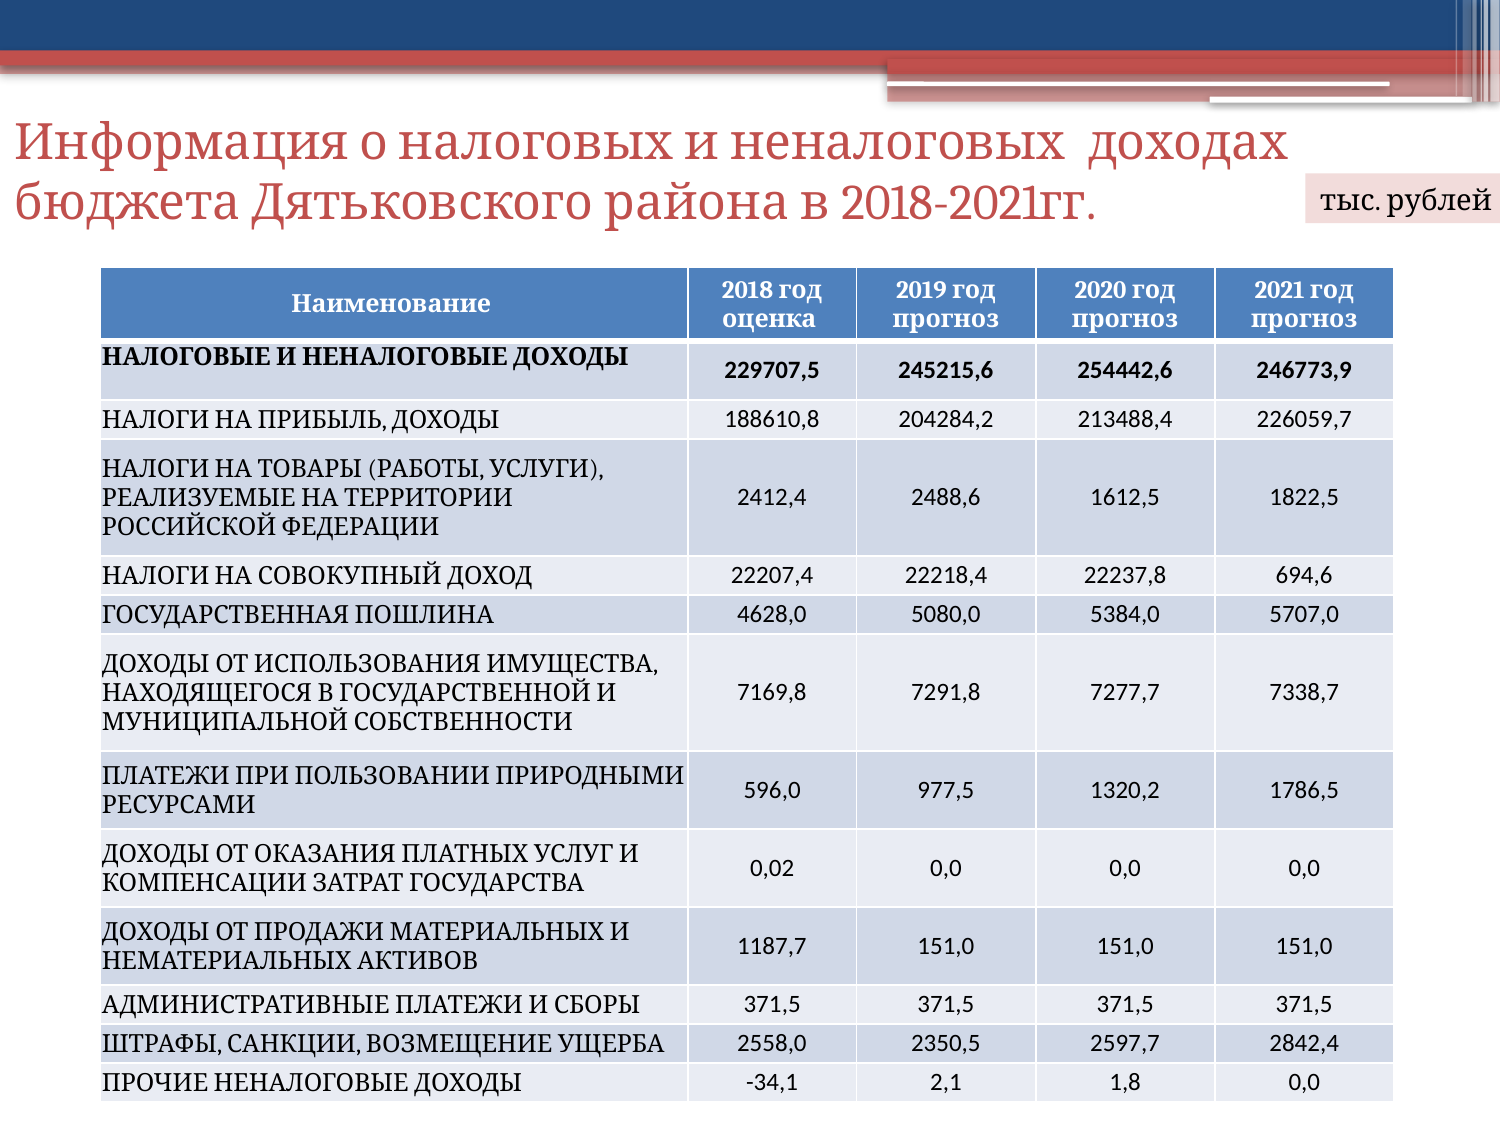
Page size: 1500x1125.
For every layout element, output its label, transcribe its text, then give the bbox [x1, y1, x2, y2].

table_cell 151,0 [1037, 908, 1214, 984]
table_cell 226059,7 [1216, 401, 1393, 438]
table_cell 371,5 [1216, 986, 1393, 1023]
table_cell 0,0 [1216, 1064, 1393, 1101]
table_cell 22207,4 [689, 557, 856, 594]
table_cell 246773,9 [1216, 344, 1393, 399]
table_cell 5707,0 [1216, 596, 1393, 633]
table_cell 0,0 [1216, 830, 1393, 906]
table_cell 1,8 [1037, 1064, 1214, 1101]
table_cell НАЛОГОВЫЕ И НЕНАЛОГОВЫЕ ДОХОДЫ [101, 344, 687, 399]
table_cell 371,5 [1037, 986, 1214, 1023]
table_cell 22237,8 [1037, 557, 1214, 594]
table_cell ГОСУДАРСТВЕННАЯ ПОШЛИНА [101, 596, 687, 633]
table_cell 204284,2 [857, 401, 1035, 438]
table_cell ПЛАТЕЖИ ПРИ ПОЛЬЗОВАНИИ ПРИРОДНЫМИ РЕСУРСАМИ [101, 752, 687, 828]
table_cell 213488,4 [1037, 401, 1214, 438]
text_box тыс. рублей [1305, 173, 1500, 224]
table_cell 0,02 [689, 830, 856, 906]
table_cell ДОХОДЫ ОТ ОКАЗАНИЯ ПЛАТНЫХ УСЛУГ И КОМПЕНСАЦИИ ЗАТРАТ ГОСУДАРСТВА [101, 830, 687, 906]
title Информация о налоговых и неналоговых доходах бюджета Дятьковского района в 2018-2021гг. [0, 101, 1313, 224]
table_header 2019 год прогноз [857, 268, 1035, 338]
table_cell 1822,5 [1216, 440, 1393, 555]
table_cell 1187,7 [689, 908, 856, 984]
table_cell 7169,8 [689, 635, 856, 750]
table_cell 2,1 [857, 1064, 1035, 1101]
table_cell 7277,7 [1037, 635, 1214, 750]
table_cell 596,0 [689, 752, 856, 828]
table_header 2018 год оценка [689, 268, 856, 338]
table_cell 694,6 [1216, 557, 1393, 594]
table_cell НАЛОГИ НА ПРИБЫЛЬ, ДОХОДЫ [101, 401, 687, 438]
table_cell 229707,5 [689, 344, 856, 399]
table_header Наименование [101, 268, 687, 338]
table_cell -34,1 [689, 1064, 856, 1101]
table_cell 7338,7 [1216, 635, 1393, 750]
table_cell АДМИНИСТРАТИВНЫЕ ПЛАТЕЖИ И СБОРЫ [101, 986, 687, 1023]
table_cell 0,0 [1037, 830, 1214, 906]
table_cell 0,0 [857, 830, 1035, 906]
table_cell ДОХОДЫ ОТ ПРОДАЖИ МАТЕРИАЛЬНЫХ И НЕМАТЕРИАЛЬНЫХ АКТИВОВ [101, 908, 687, 984]
table_cell 2350,5 [857, 1025, 1035, 1062]
table_cell 2597,7 [1037, 1025, 1214, 1062]
table_cell 1786,5 [1216, 752, 1393, 828]
table_cell 371,5 [689, 986, 856, 1023]
table_cell 2488,6 [857, 440, 1035, 555]
table_cell НАЛОГИ НА ТОВАРЫ (РАБОТЫ, УСЛУГИ), РЕАЛИЗУЕМЫЕ НА ТЕРРИТОРИИ РОССИЙСКОЙ ФЕДЕРАЦИИ [101, 440, 687, 555]
table_header 2021 год прогноз [1216, 268, 1393, 338]
table_cell 254442,6 [1037, 344, 1214, 399]
table_cell 22218,4 [857, 557, 1035, 594]
table_cell 5080,0 [857, 596, 1035, 633]
table_cell 151,0 [857, 908, 1035, 984]
table_cell 1612,5 [1037, 440, 1214, 555]
table_cell 7291,8 [857, 635, 1035, 750]
table_cell 151,0 [1216, 908, 1393, 984]
table_cell 2412,4 [689, 440, 856, 555]
table_cell НАЛОГИ НА СОВОКУПНЫЙ ДОХОД [101, 557, 687, 594]
table_cell 245215,6 [857, 344, 1035, 399]
table_cell 188610,8 [689, 401, 856, 438]
table_cell 4628,0 [689, 596, 856, 633]
table_cell 2558,0 [689, 1025, 856, 1062]
table_cell ДОХОДЫ ОТ ИСПОЛЬЗОВАНИЯ ИМУЩЕСТВА, НАХОДЯЩЕГОСЯ В ГОСУДАРСТВЕННОЙ И МУНИЦИПАЛЬНОЙ СОБСТВЕННОСТИ [101, 635, 687, 750]
table_header 2020 год прогноз [1037, 268, 1214, 338]
table_cell 2842,4 [1216, 1025, 1393, 1062]
table_cell ПРОЧИЕ НЕНАЛОГОВЫЕ ДОХОДЫ [101, 1064, 687, 1101]
table_cell 5384,0 [1037, 596, 1214, 633]
table_cell ШТРАФЫ, САНКЦИИ, ВОЗМЕЩЕНИЕ УЩЕРБА [101, 1025, 687, 1062]
table_cell 371,5 [857, 986, 1035, 1023]
table_cell 1320,2 [1037, 752, 1214, 828]
table_cell 977,5 [857, 752, 1035, 828]
